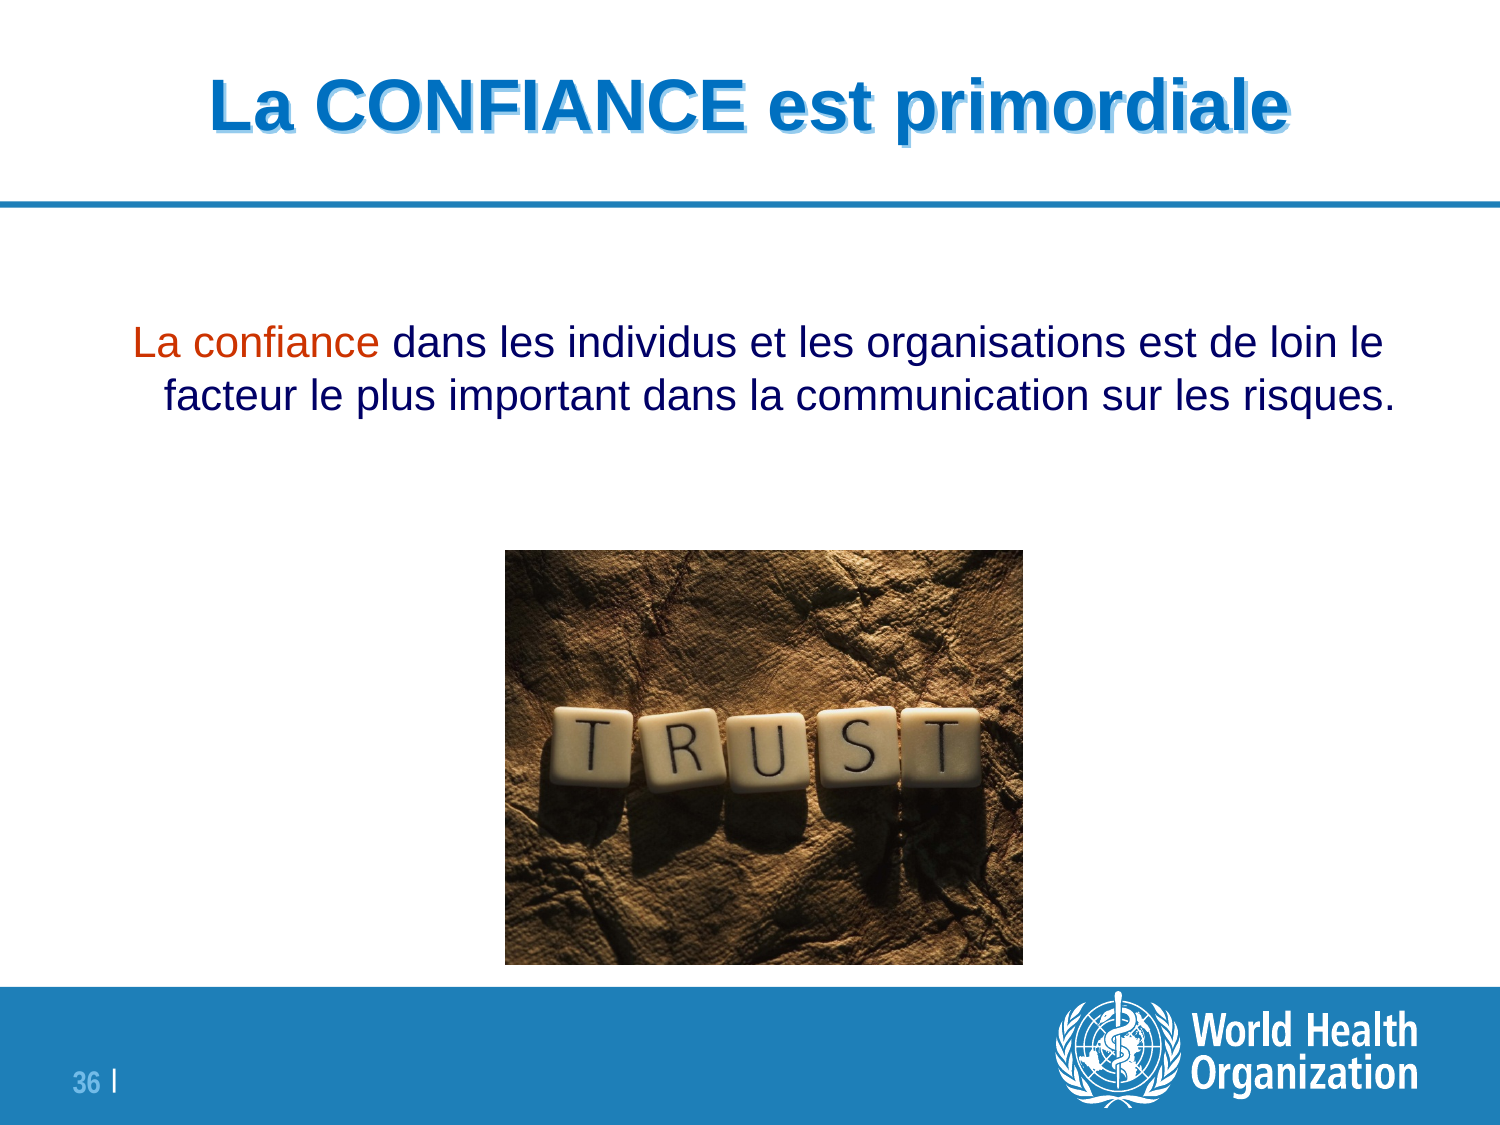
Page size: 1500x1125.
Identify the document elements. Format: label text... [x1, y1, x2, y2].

list La confiance dans les individus et les organisations est de loin le facteur le plus important dans la communication sur les risques. [72, 226, 1433, 984]
title La CONFIANCE est primordiale [0, 0, 1500, 204]
picture [504, 550, 1023, 965]
